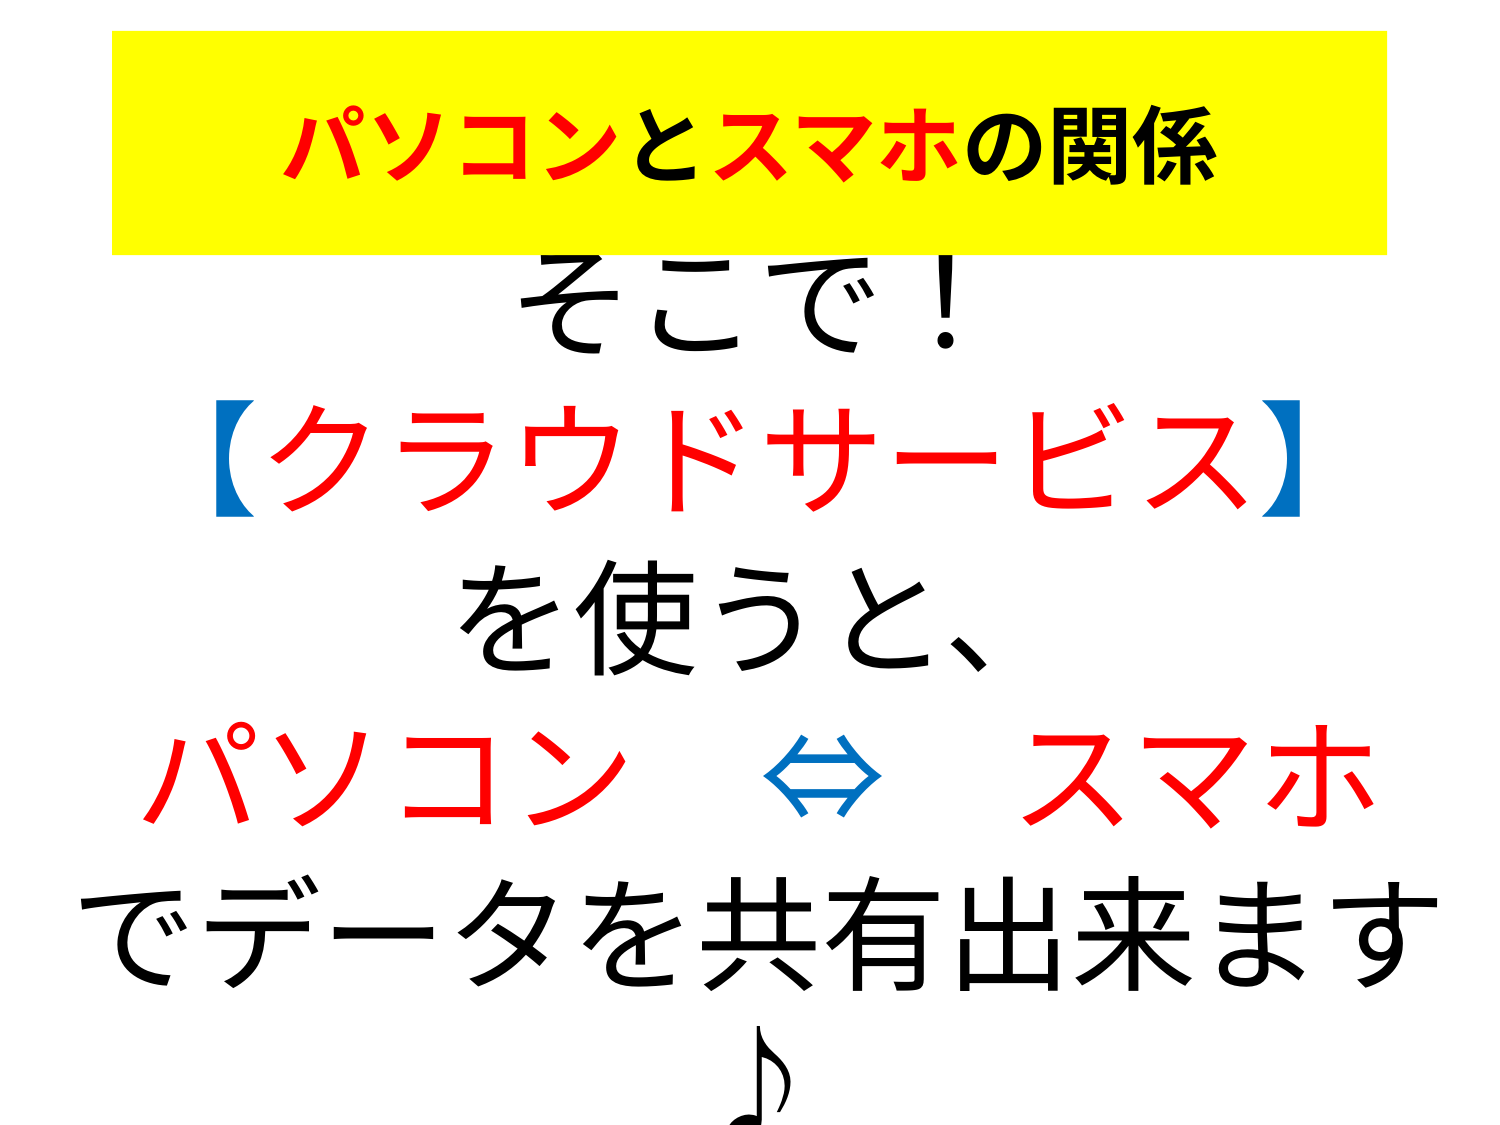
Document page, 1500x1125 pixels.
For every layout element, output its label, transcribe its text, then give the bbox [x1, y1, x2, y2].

text_box パソコンとスマホの関係 [112, 30, 1388, 256]
text_box そこで！ 【クラウドサービス】 を使うと、 パソコン ⇔ スマホ でデータを共有出来ます♪ [0, 255, 1500, 1125]
